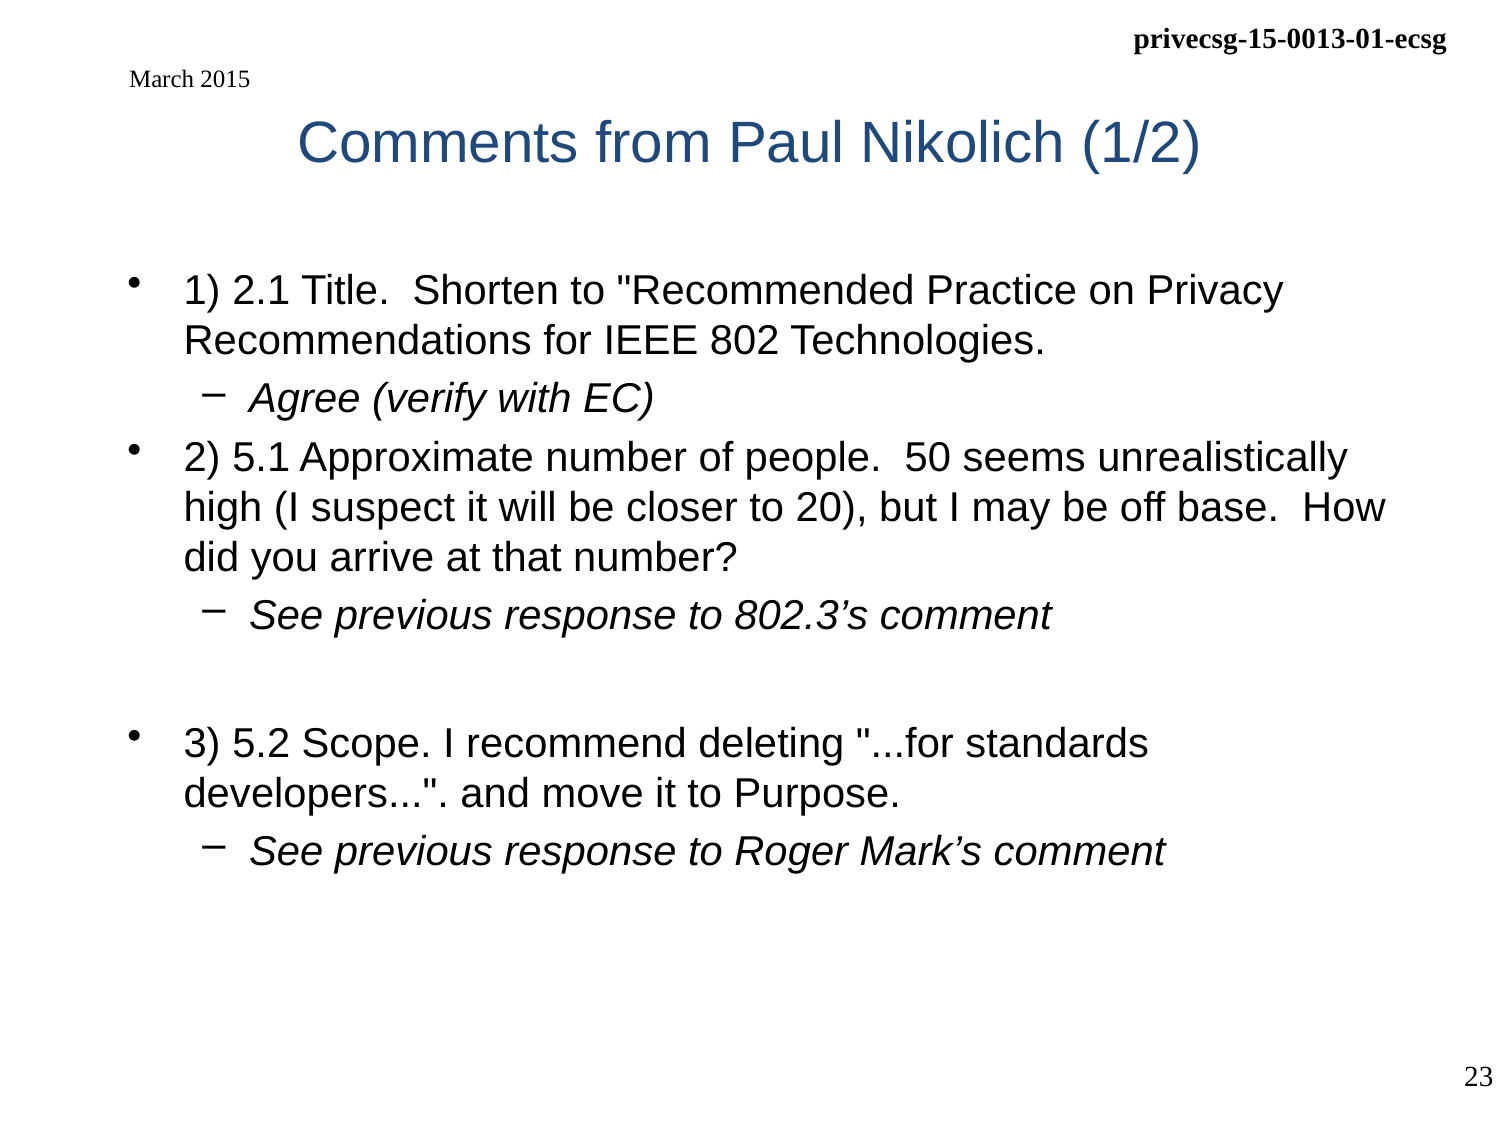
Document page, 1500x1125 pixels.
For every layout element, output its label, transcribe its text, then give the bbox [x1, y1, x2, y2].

title Comments from Paul Nikolich (1/2) [75, 45, 1425, 233]
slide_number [114, 54, 422, 100]
list 1) 2.1 Title. Shorten to "Recommended Practice on Privacy Recommendations for IEEE 802 Technologies. Agree (verify with EC) 2) 5.1 Approximate number of people. 50 seems unrealistically high (I suspect it will be closer to 20), but I may be off base. How did you arrive at that number? See previous response to 802.3’s comment 3) 5.2 Scope. I recommend deleting "...for standards developers...". and move it to Purpose. See previous response to Roger Mark’s comment [112, 255, 1424, 1059]
